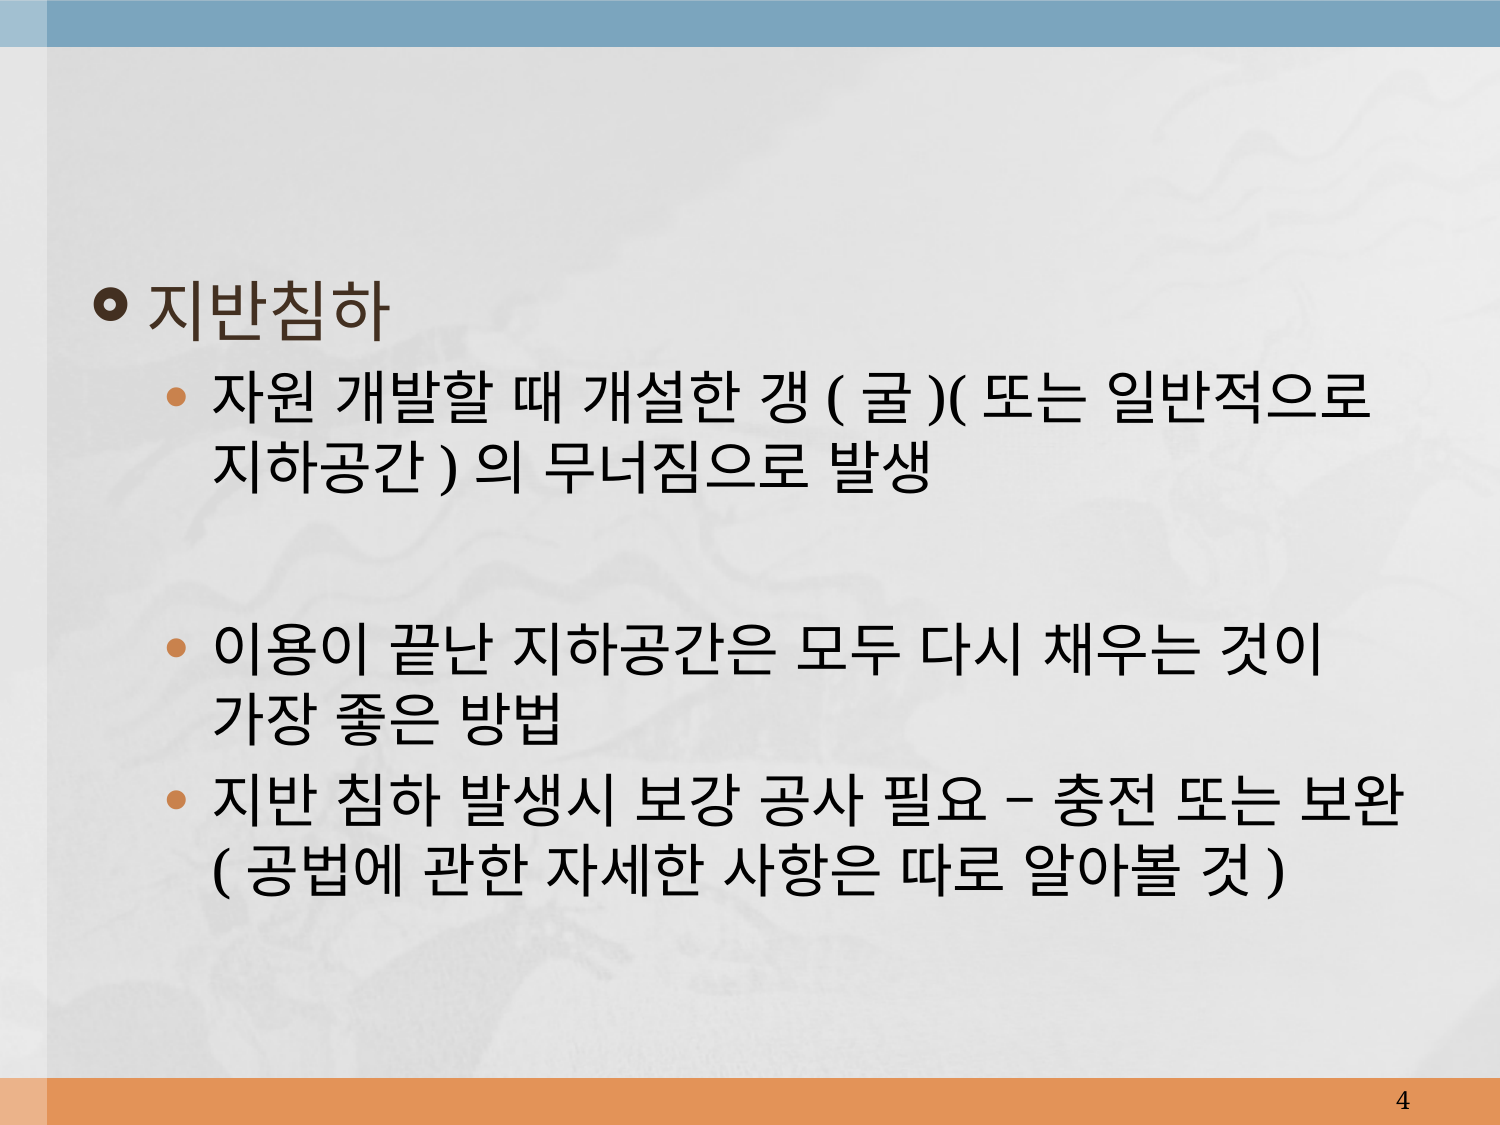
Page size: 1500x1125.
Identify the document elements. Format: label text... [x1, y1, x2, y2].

slide_number 4 [1074, 1078, 1425, 1125]
list 지반침하 자원 개발할 때 개설한 갱(굴)(또는 일반적으로 지하공간)의 무너짐으로 발생 이용이 끝난 지하공간은 모두 다시 채우는 것이 가장 좋은 방법 지반 침하 발생시 보강 공사 필요 – 충전 또는 보완 (공법에 관한 자세한 사항은 따로 알아볼 것) [75, 262, 1425, 1005]
